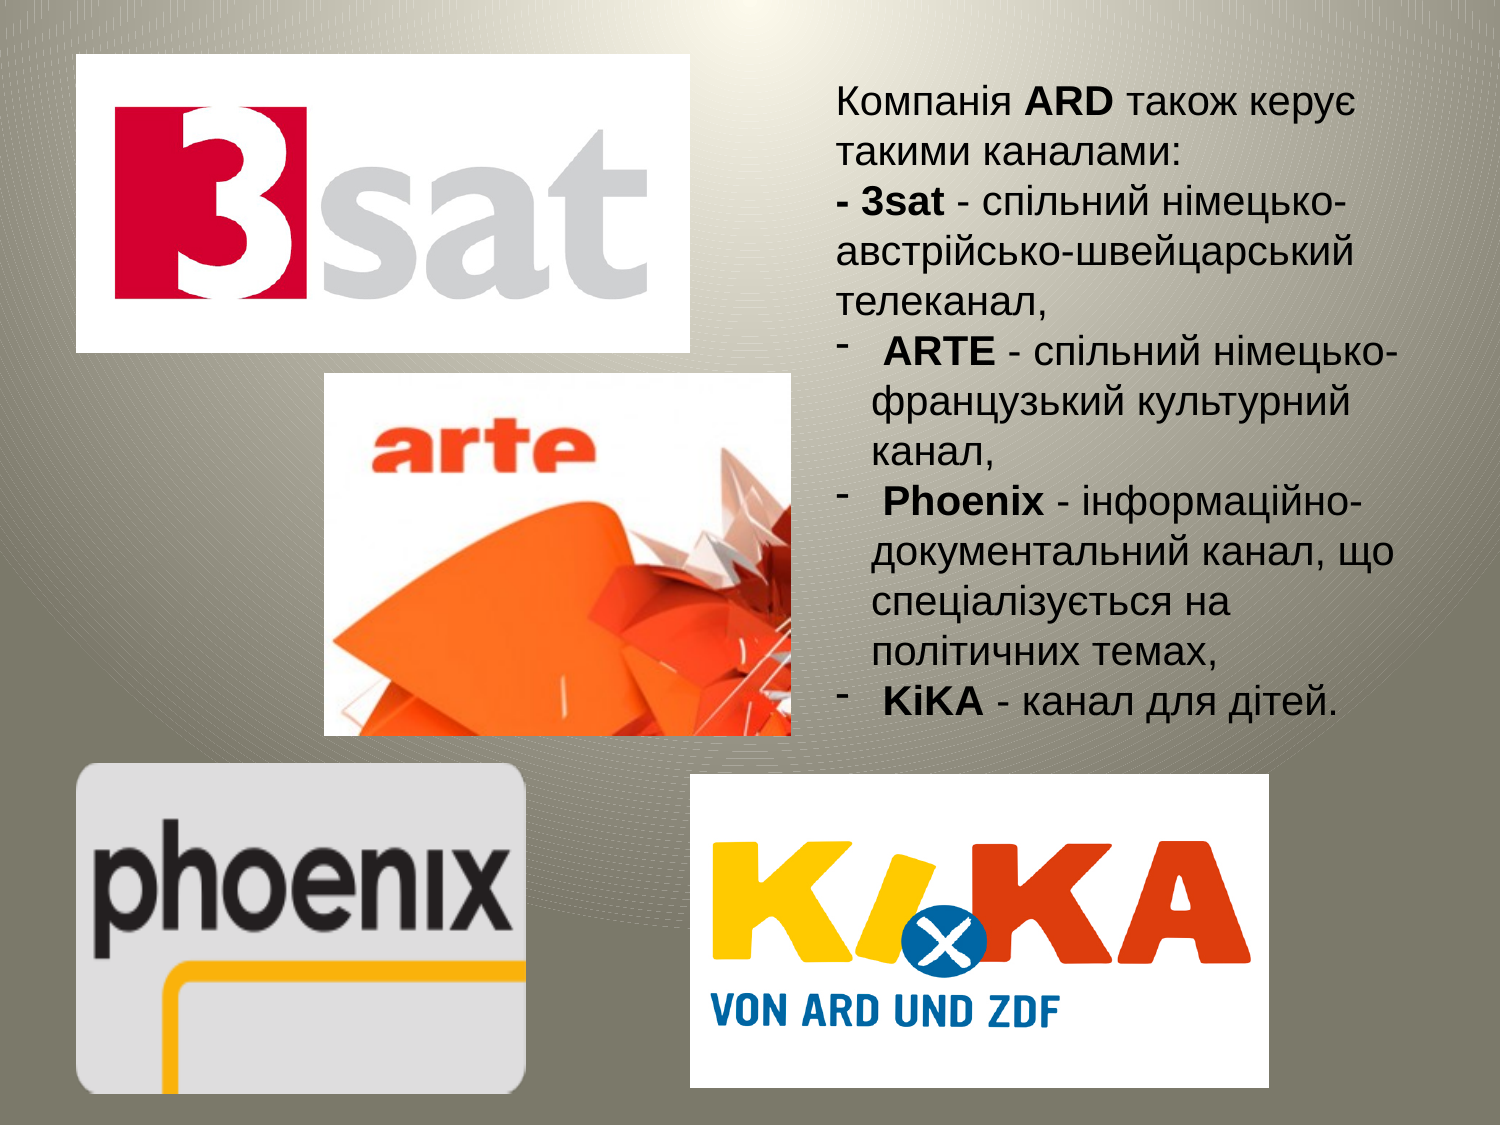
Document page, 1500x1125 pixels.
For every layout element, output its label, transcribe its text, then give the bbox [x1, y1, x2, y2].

picture [324, 373, 791, 737]
picture [690, 774, 1269, 1088]
text_box Компанія ARD також керує такими каналами: - 3sat - спільний німецько-австрійсько-швейцарський телеканал, ARTE - спільний німецько-французький культурний канал, Phoenix - інформаційно-документальний канал, що спеціалізується на політичних темах, KiKA - канал для дітей. [820, 66, 1465, 732]
picture [76, 762, 526, 1095]
picture [76, 54, 690, 353]
